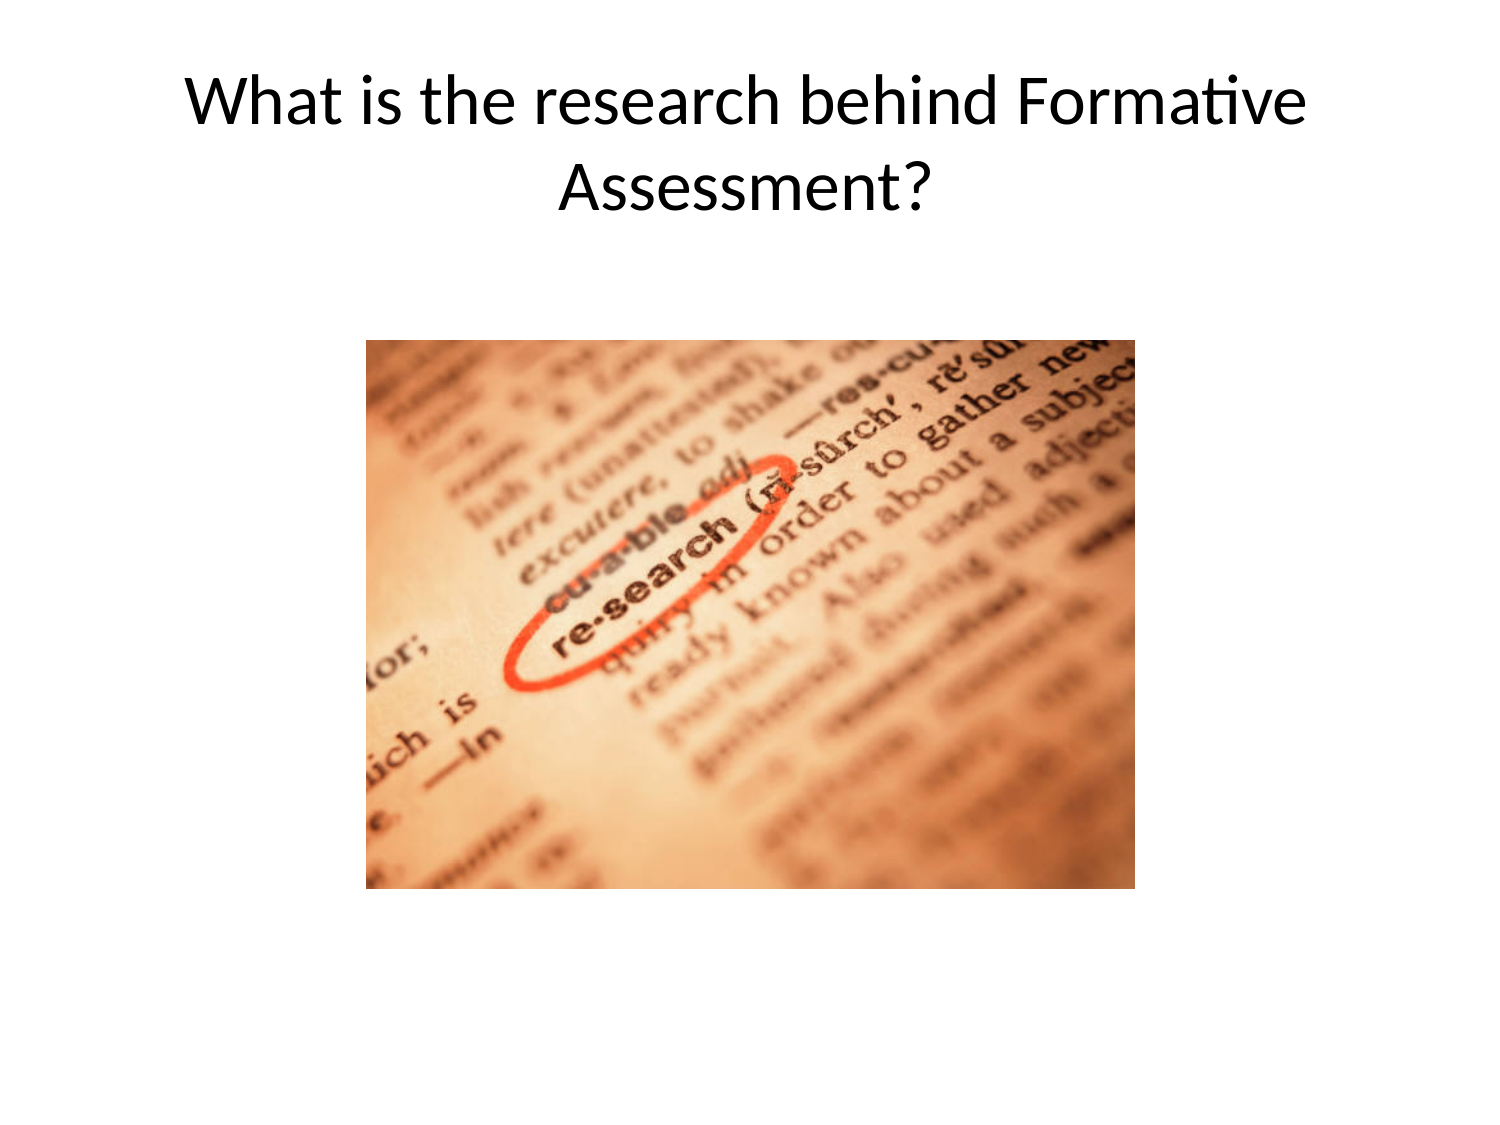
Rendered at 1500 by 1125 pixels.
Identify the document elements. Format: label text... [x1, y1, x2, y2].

picture [366, 340, 1135, 889]
title What is the research behind Formative Assessment? [75, 45, 1425, 233]
